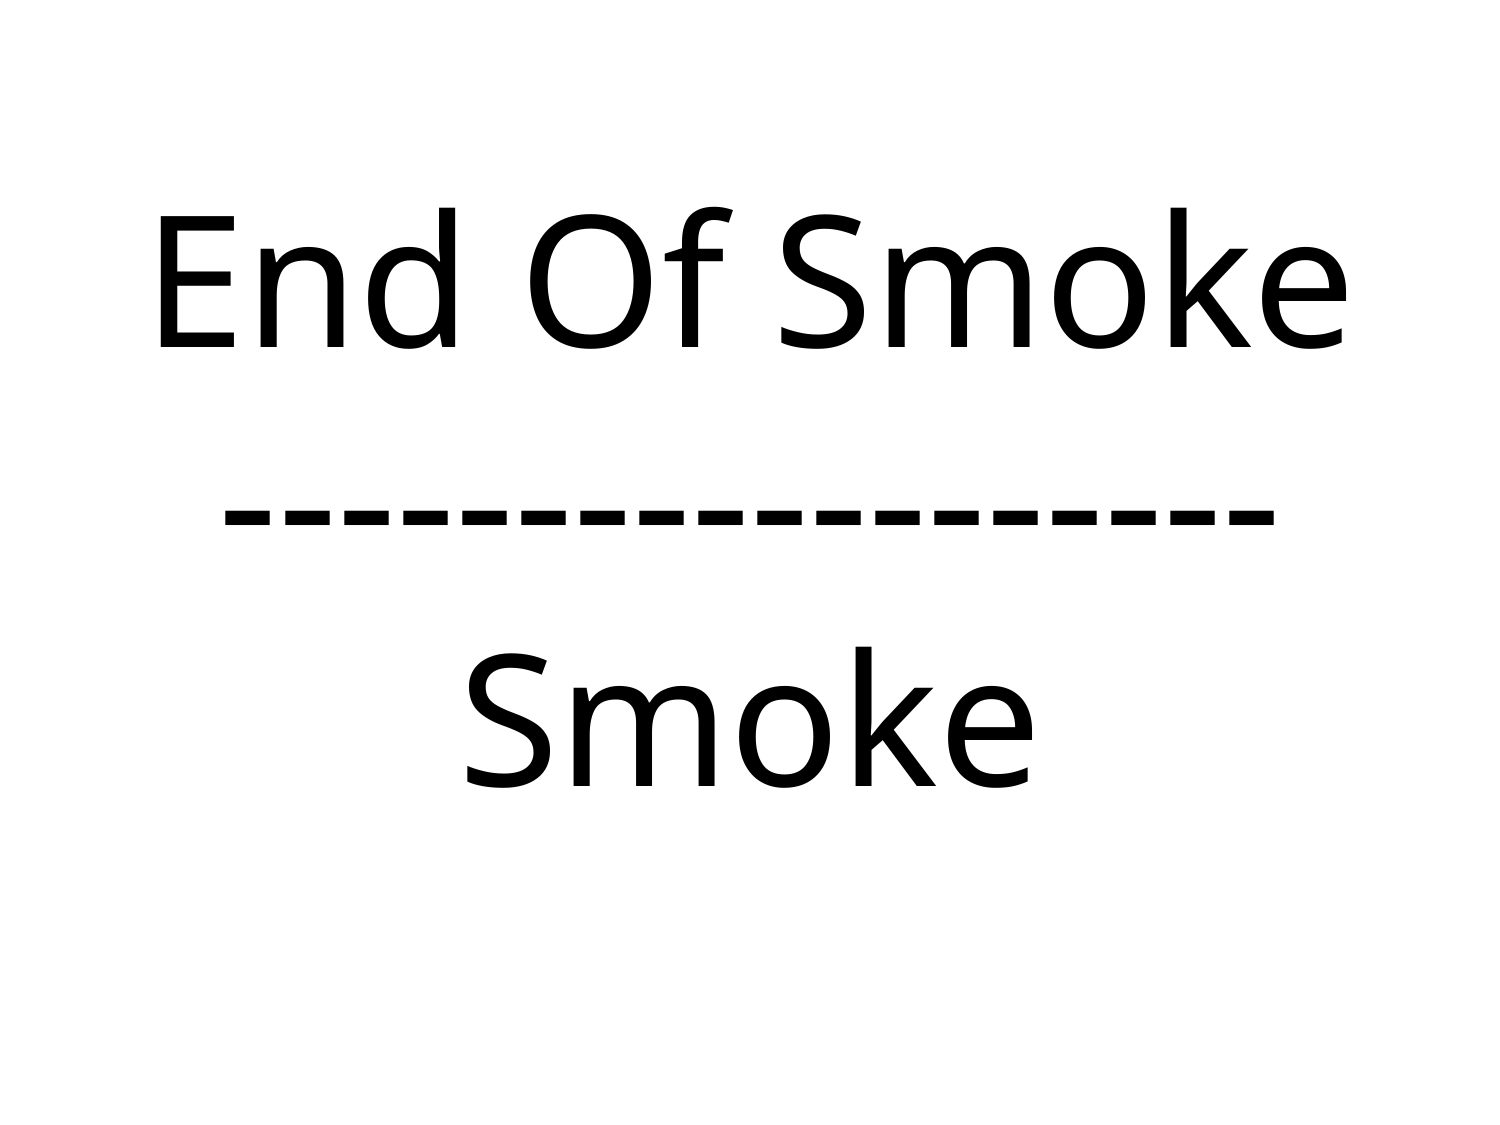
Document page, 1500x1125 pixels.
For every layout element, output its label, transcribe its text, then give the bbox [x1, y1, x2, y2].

title End Of Smoke ------------------ Smoke [0, 399, 1500, 588]
